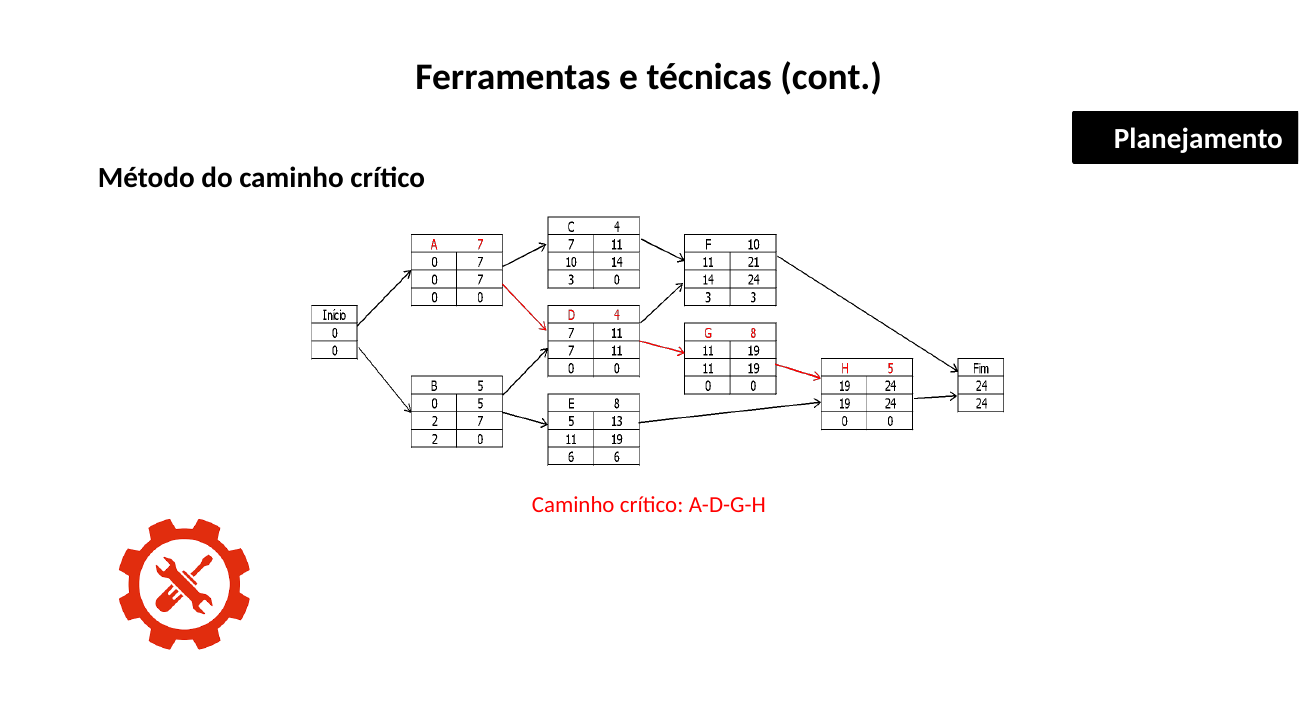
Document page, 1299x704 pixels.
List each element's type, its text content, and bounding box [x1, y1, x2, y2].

text_box Ferramentas e técnicas (cont.) [0, 44, 1299, 106]
text_box Planejamento [1074, 112, 1299, 162]
text_box Método do caminho crítico [58, 151, 442, 202]
text_box Caminho crítico: A-D-G-H [294, 488, 1004, 526]
picture [294, 181, 1004, 482]
picture [117, 517, 251, 651]
